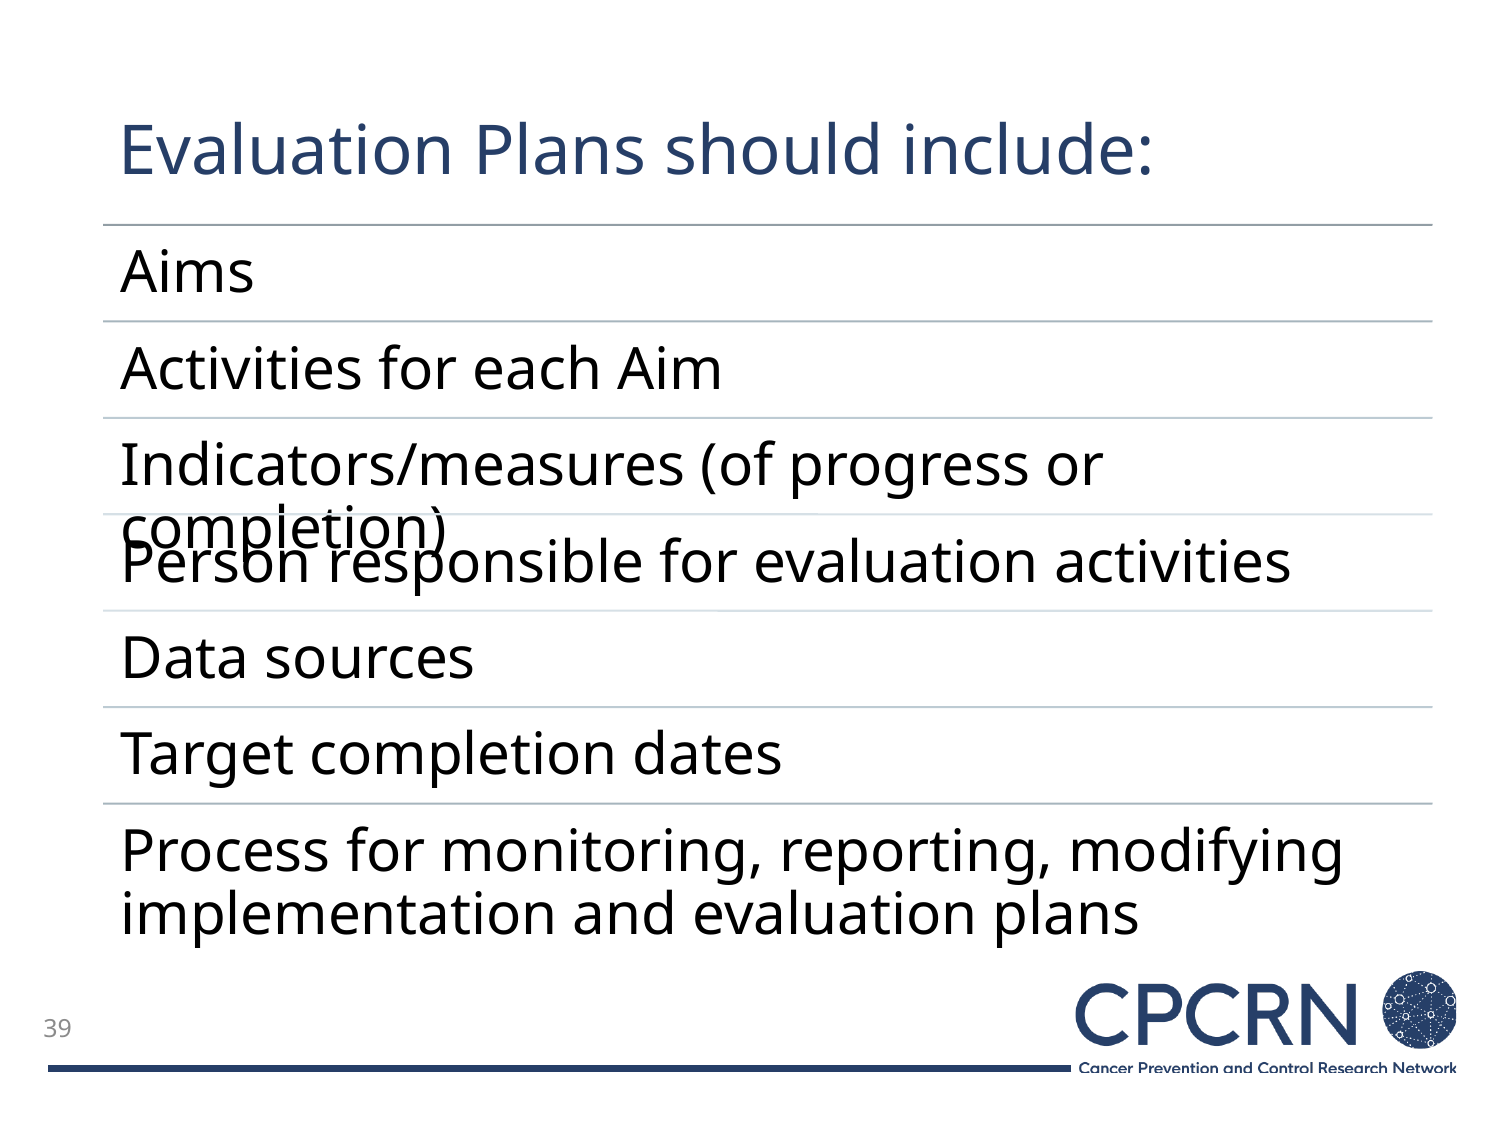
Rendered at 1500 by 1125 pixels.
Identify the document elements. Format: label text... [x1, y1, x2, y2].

title Evaluation Plans should include: [103, 65, 1397, 223]
slide_number 39 [28, 999, 379, 1060]
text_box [103, 224, 1433, 901]
